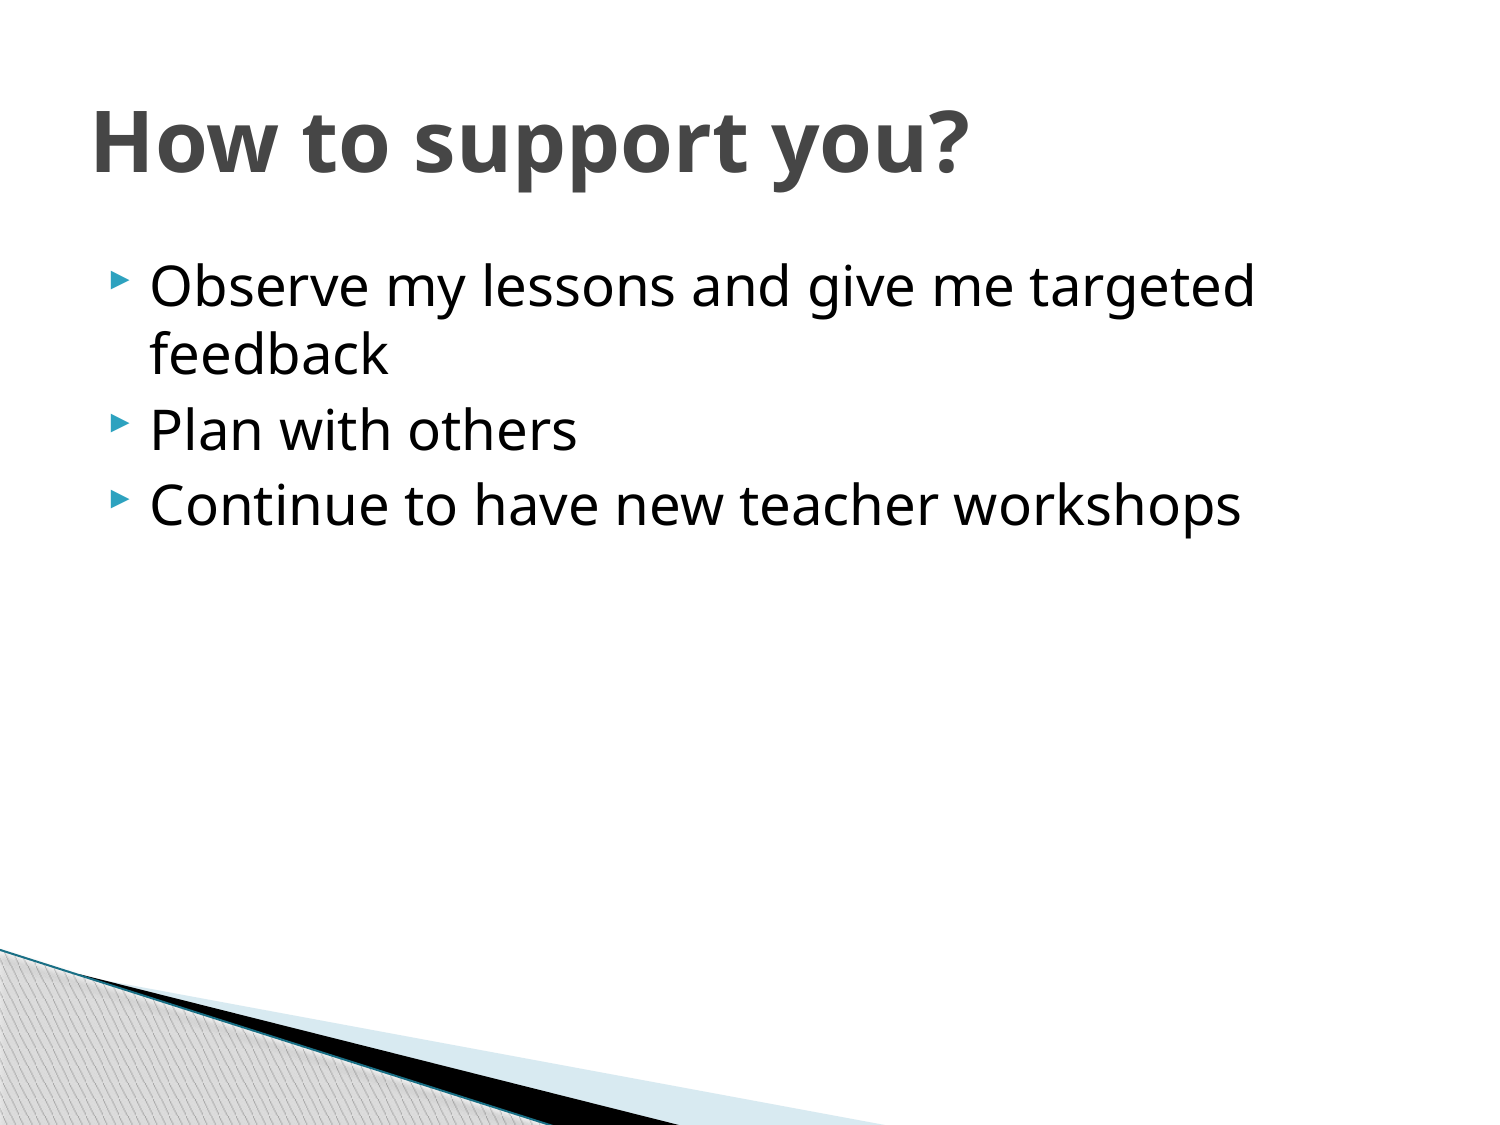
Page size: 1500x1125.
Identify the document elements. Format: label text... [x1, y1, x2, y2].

list Observe my lessons and give me targeted feedback Plan with others Continue to have new teacher workshops [75, 243, 1425, 986]
title How to support you? [75, 45, 1425, 233]
